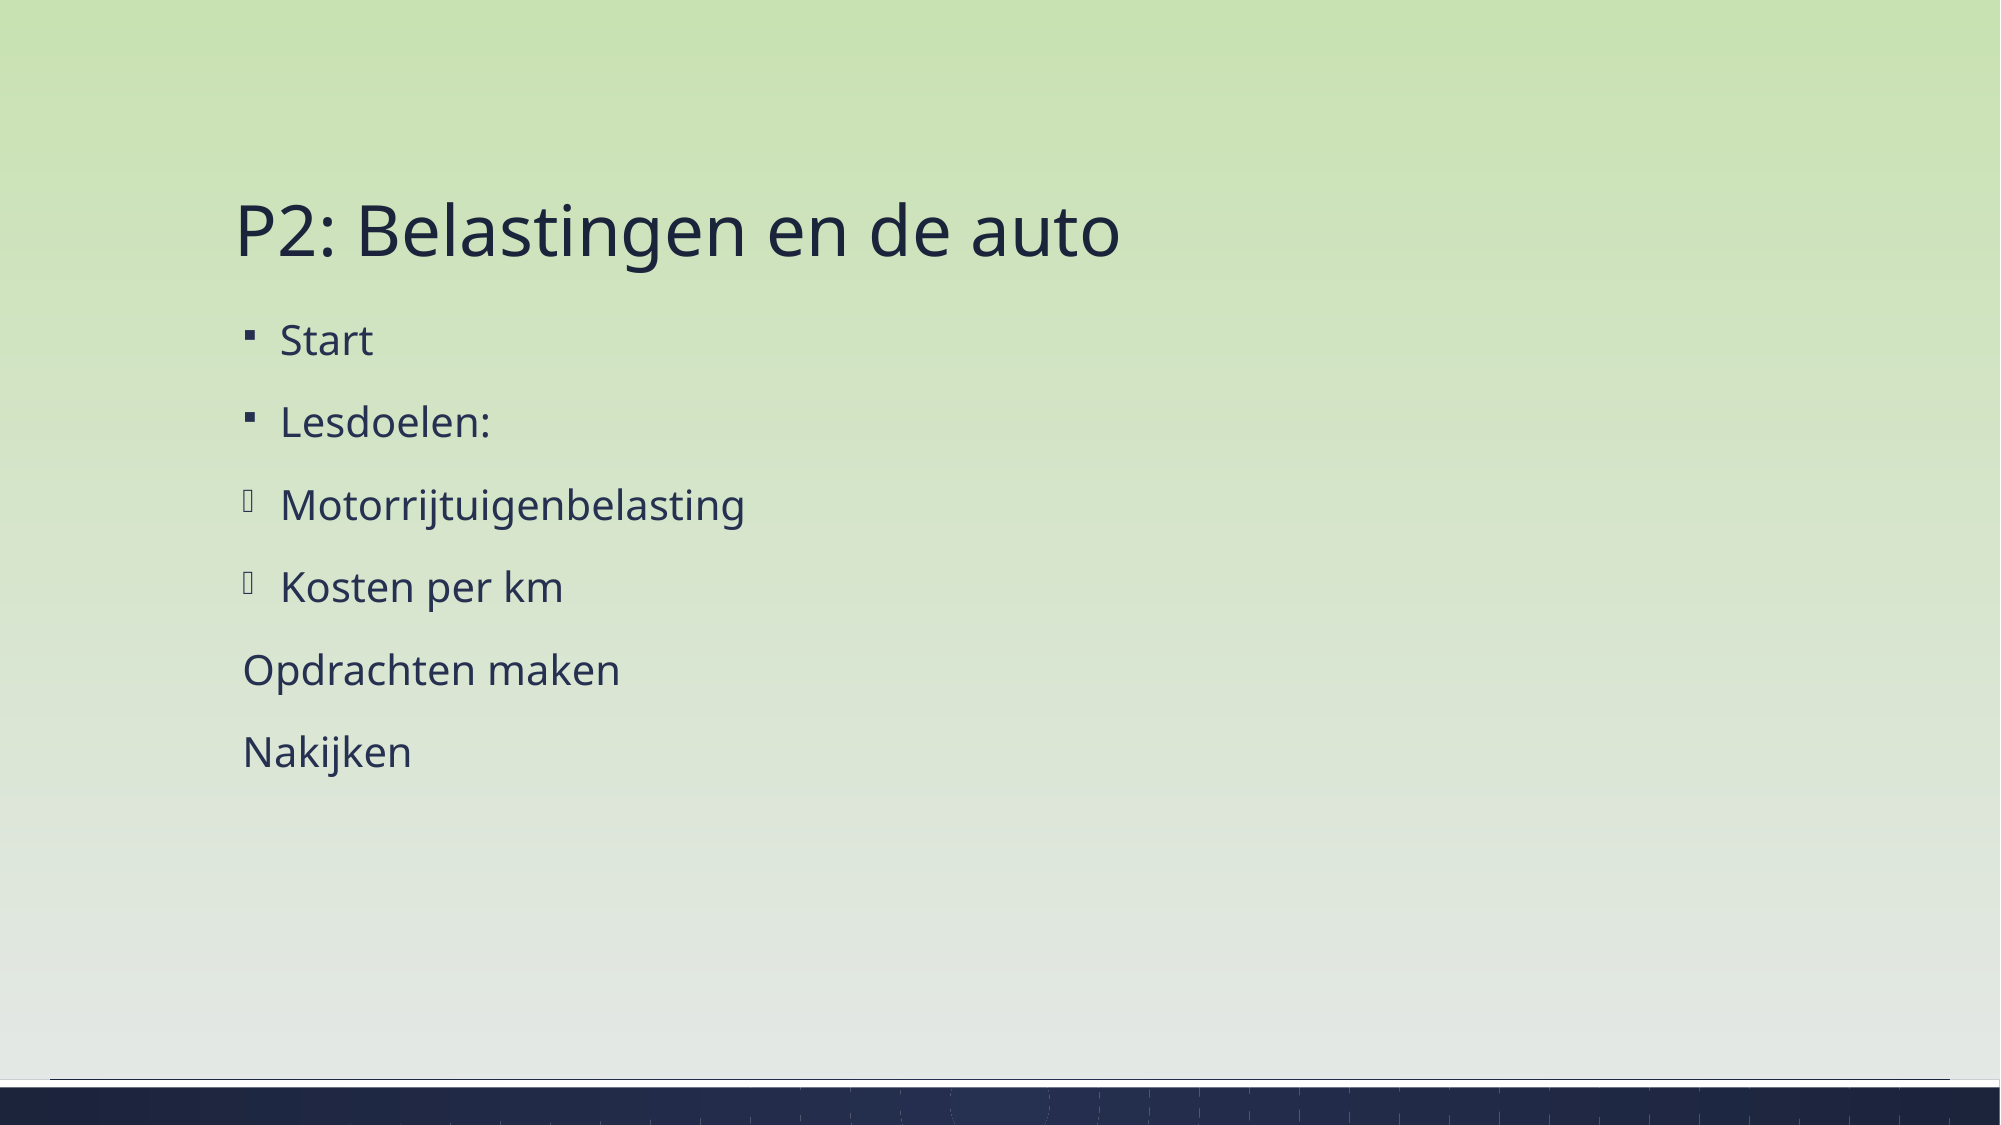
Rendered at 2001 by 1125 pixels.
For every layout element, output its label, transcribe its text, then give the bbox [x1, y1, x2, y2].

title P2: Belastingen en de auto [219, 76, 1780, 279]
list Start Lesdoelen: Motorrijtuigenbelasting Kosten per km Opdrachten maken Nakijken [219, 311, 1780, 990]
